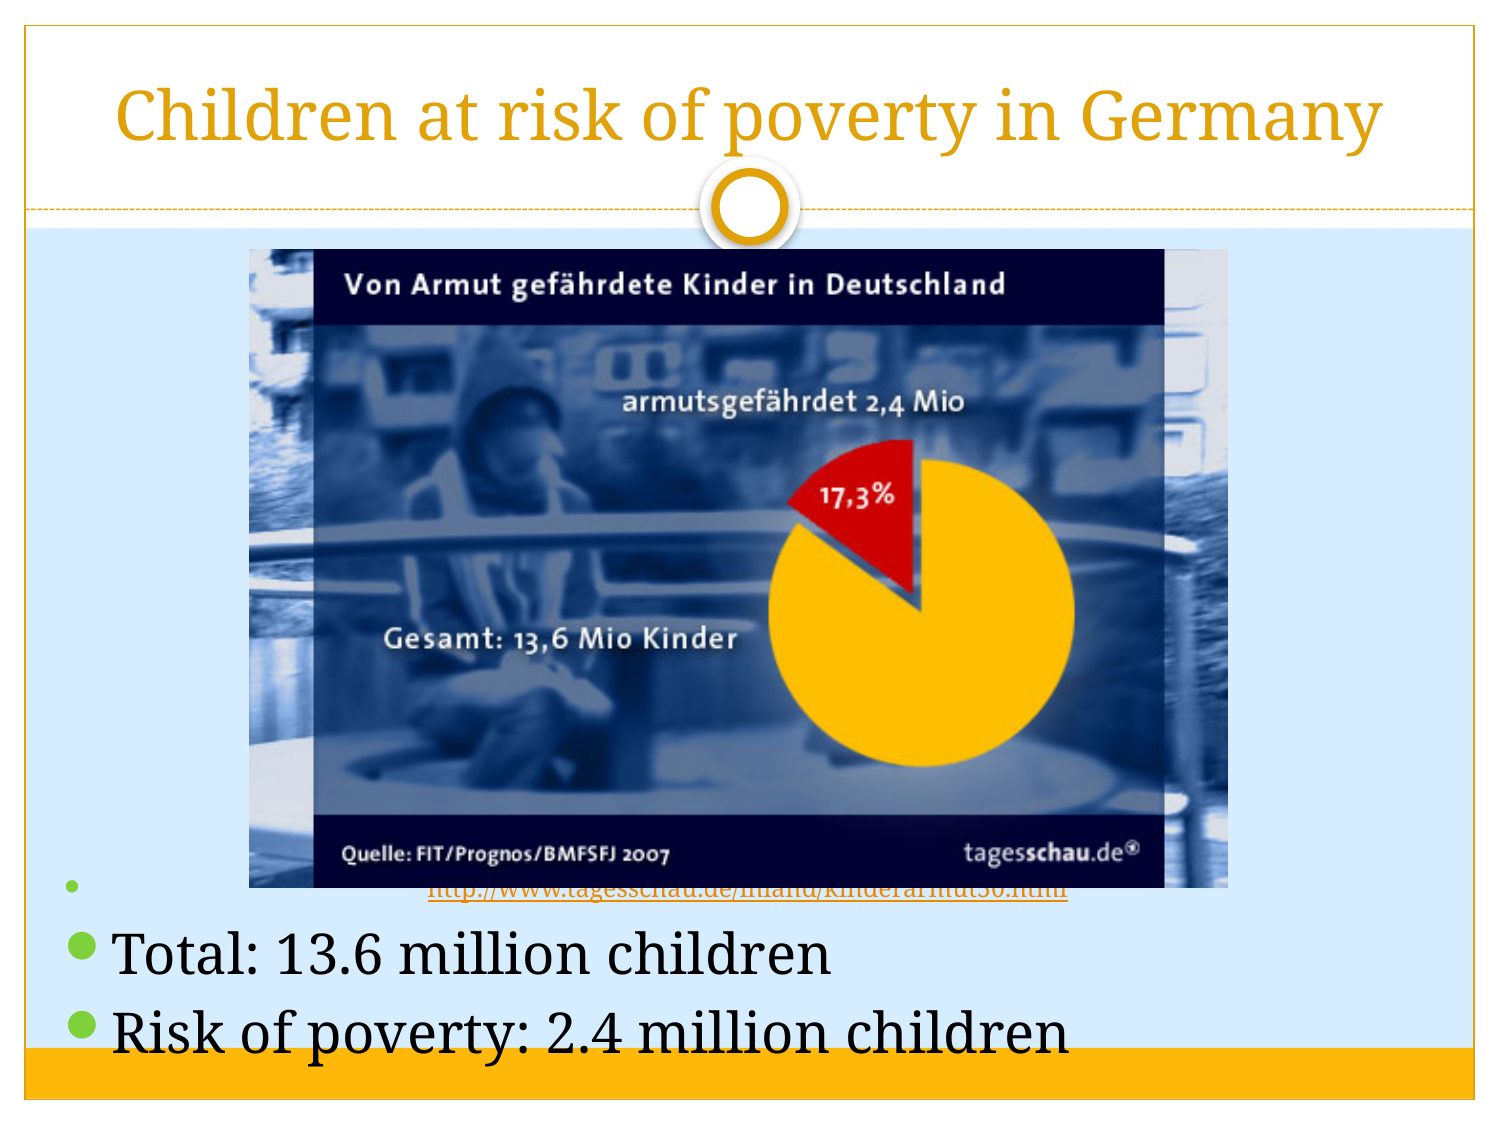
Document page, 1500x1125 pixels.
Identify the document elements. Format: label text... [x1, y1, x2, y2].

title Children at risk of poverty in Germany [49, 37, 1450, 162]
list http://www.tagesschau.de/inland/kinderarmut50.html Total: 13.6 million children Risk of poverty: 2.4 million children [49, 250, 1445, 1125]
picture [249, 249, 1229, 888]
